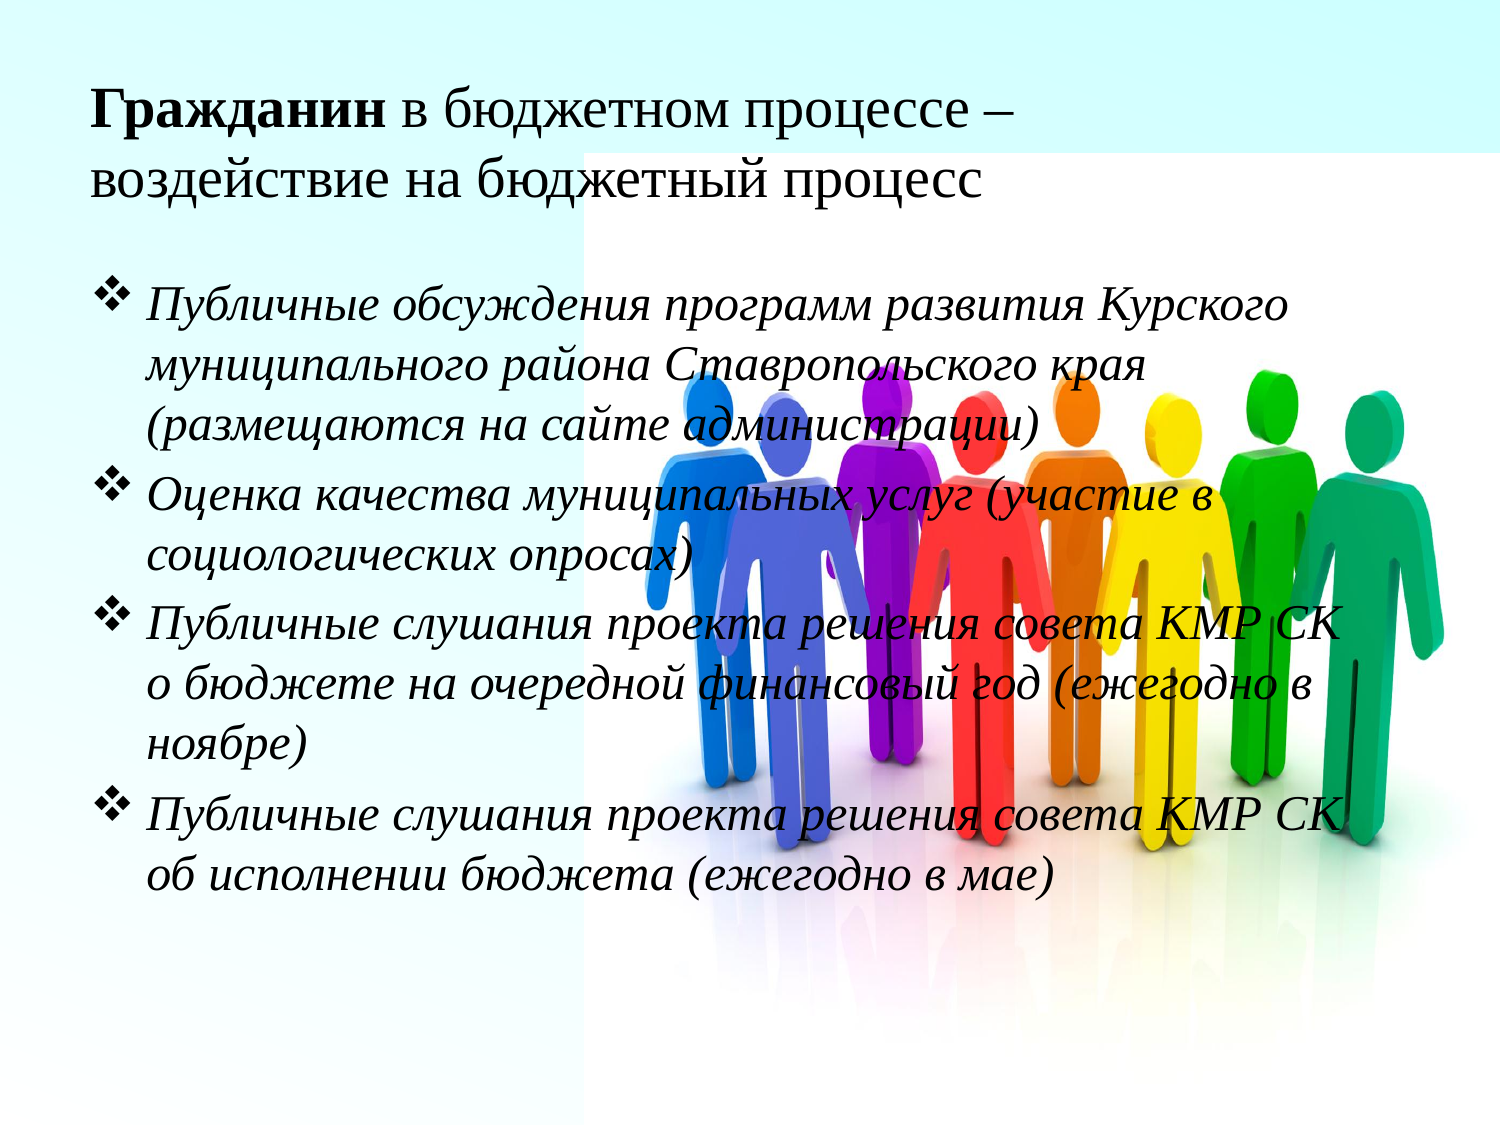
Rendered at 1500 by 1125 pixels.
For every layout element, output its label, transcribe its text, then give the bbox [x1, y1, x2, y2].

list Публичные обсуждения программ развития Курского муниципального района Ставропольского края (размещаются на сайте администрации) Оценка качества муниципальных услуг (участие в социологических опросах) Публичные слушания проекта решения совета КМР СК о бюджете на очередной финансовый год (ежегодно в ноябре) Публичные слушания проекта решения совета КМР СК об исполнении бюджета (ежегодно в мае) [74, 262, 579, 1006]
picture [584, 152, 1500, 1125]
title Гражданин в бюджетном процессе – воздействие на бюджетный процесс [74, 44, 1341, 233]
